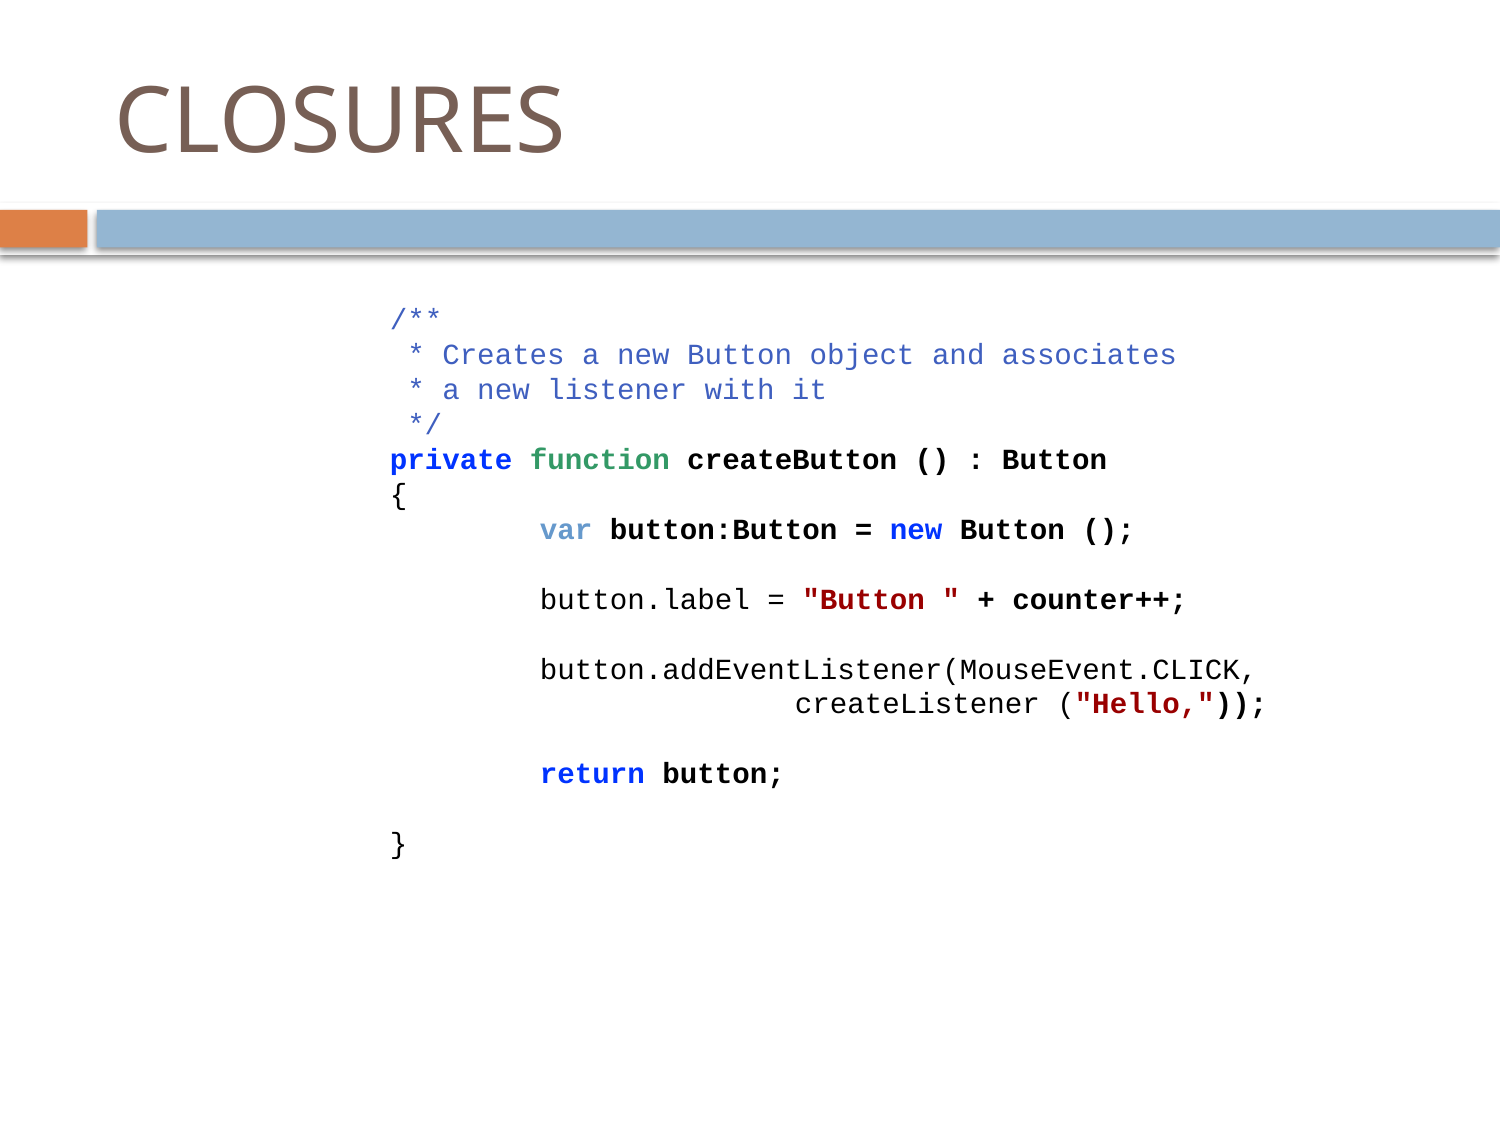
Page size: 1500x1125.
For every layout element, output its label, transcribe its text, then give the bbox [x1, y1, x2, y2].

text_box /** * Creates a new Button object and associates * a new listener with it */ private function createButton () : Button { var button:Button = new Button (); button.label = "Button " + counter++; button.addEventListener(MouseEvent.CLICK, createListener ("Hello,")); return button; } [375, 292, 1465, 867]
title CLOSURES [99, 44, 1426, 188]
